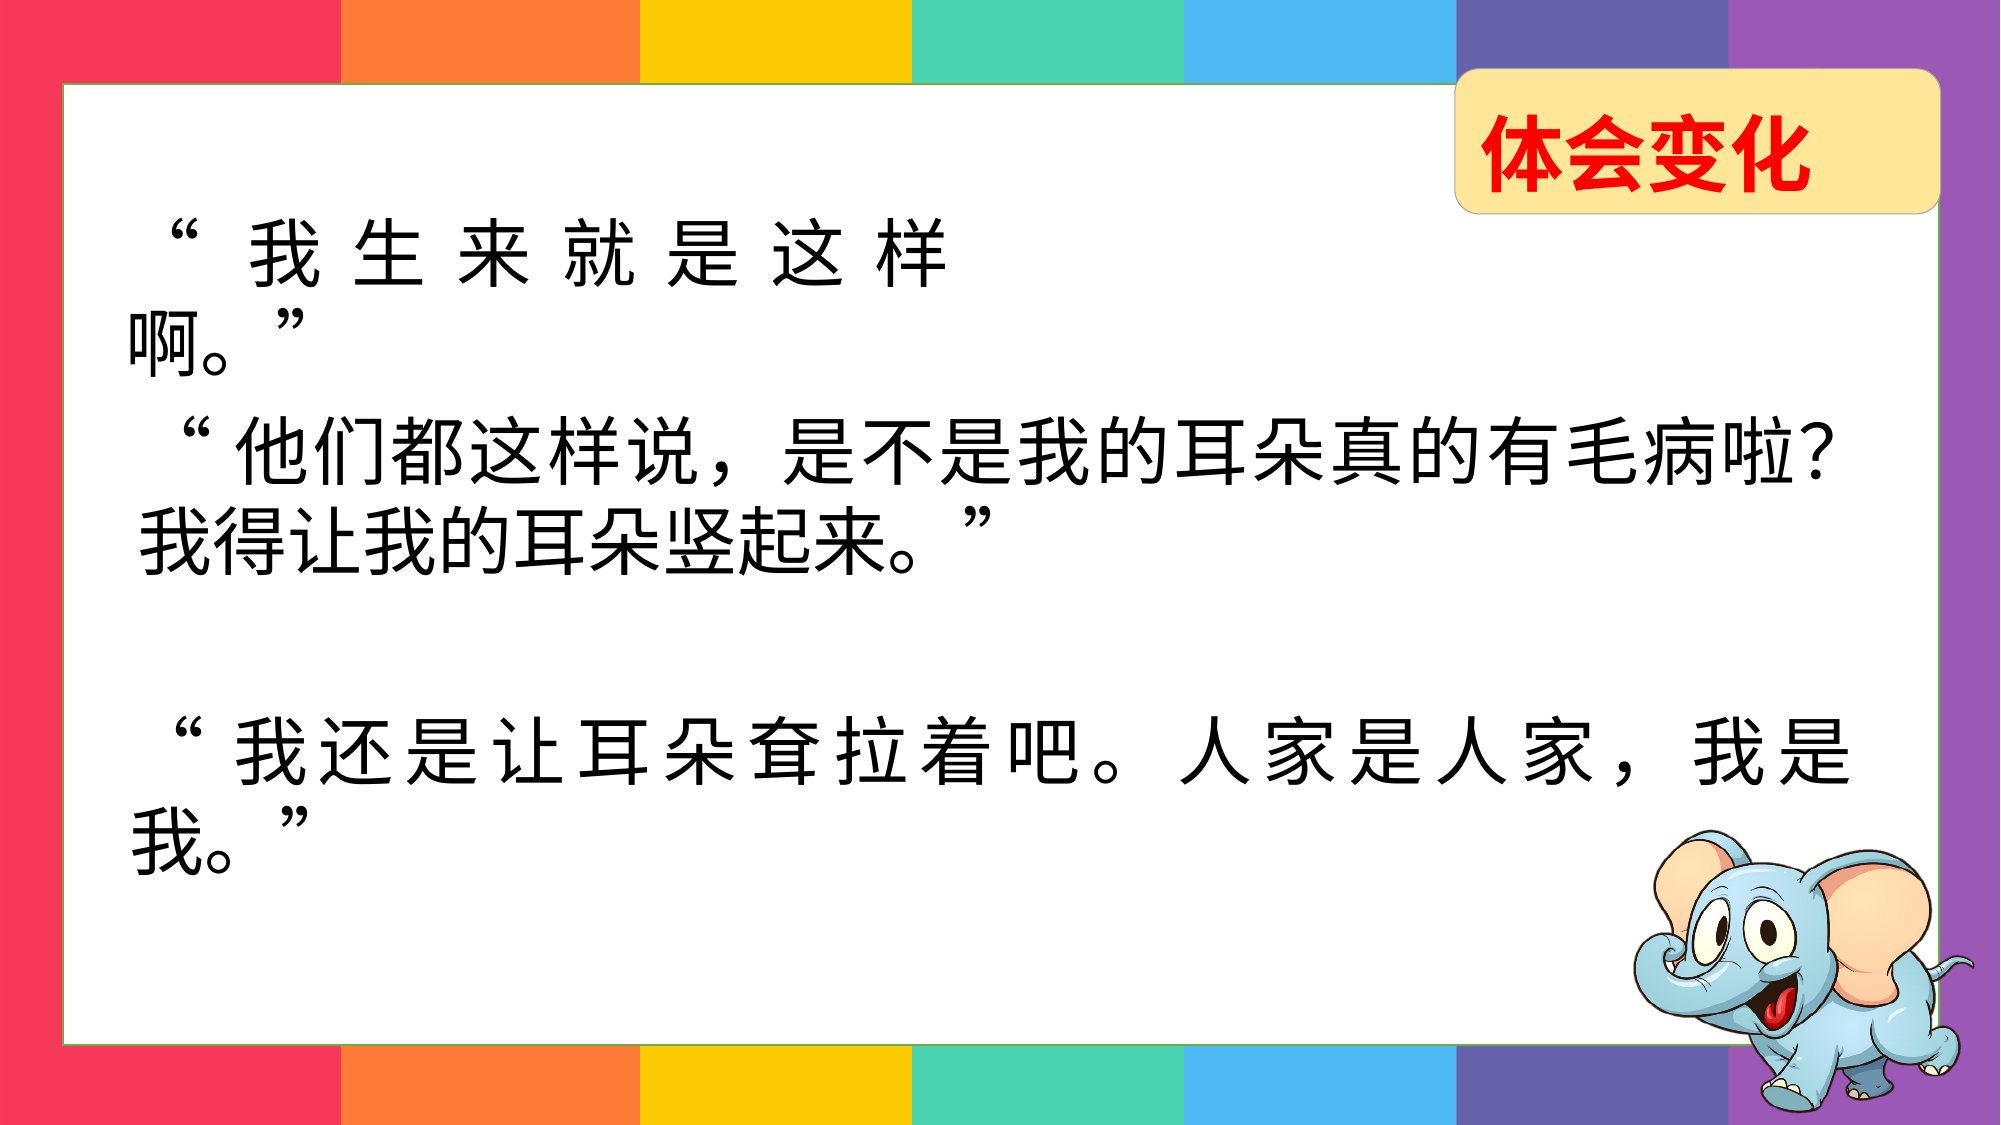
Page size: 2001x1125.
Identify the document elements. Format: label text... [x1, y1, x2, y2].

text_box “我生来就是这样啊。” [110, 199, 965, 305]
picture [0, 0, 2001, 1125]
text_box “他们都这样说，是不是我的耳朵真的有毛病啦？ 我得让我的耳朵竖起来。” [123, 396, 1816, 592]
text_box “我还是让耳朵耷拉着吧。人家是人家，我是我。” [114, 697, 1870, 802]
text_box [1388, 65, 2000, 214]
